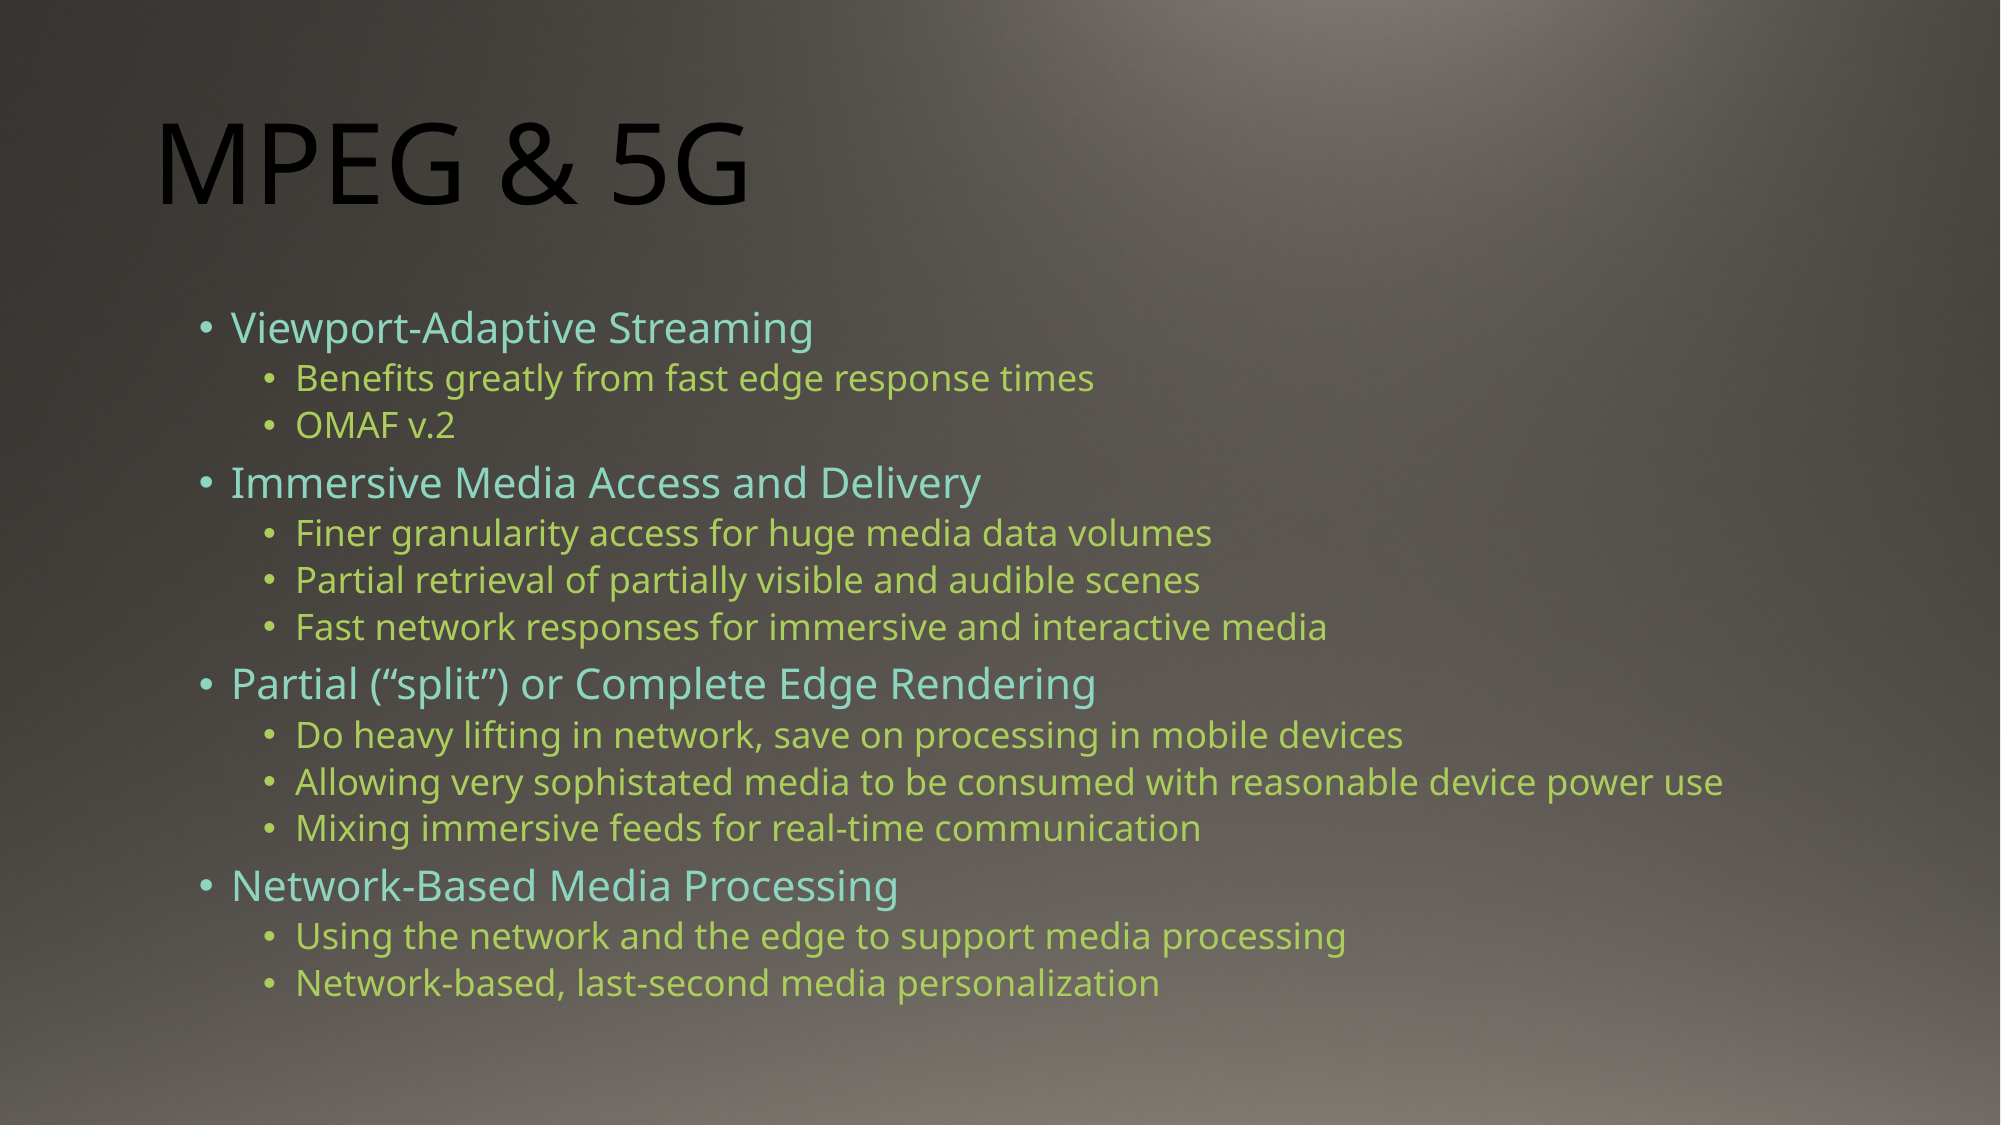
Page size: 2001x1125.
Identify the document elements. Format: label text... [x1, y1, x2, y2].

title MPEG & 5G [137, 59, 1863, 278]
list Viewport-Adaptive Streaming Benefits greatly from fast edge response times OMAF v.2 Immersive Media Access and Delivery Finer granularity access for huge media data volumes Partial retrieval of partially visible and audible scenes Fast network responses for immersive and interactive media Partial (“split”) or Complete Edge Rendering Do heavy lifting in network, save on processing in mobile devices Allowing very sophistated media to be consumed with reasonable device power use Mixing immersive feeds for real-time communication Network-Based Media Processing Using the network and the edge to support media processing Network-based, last-second media personalization [183, 299, 1863, 1014]
picture [0, 0, 2001, 1125]
